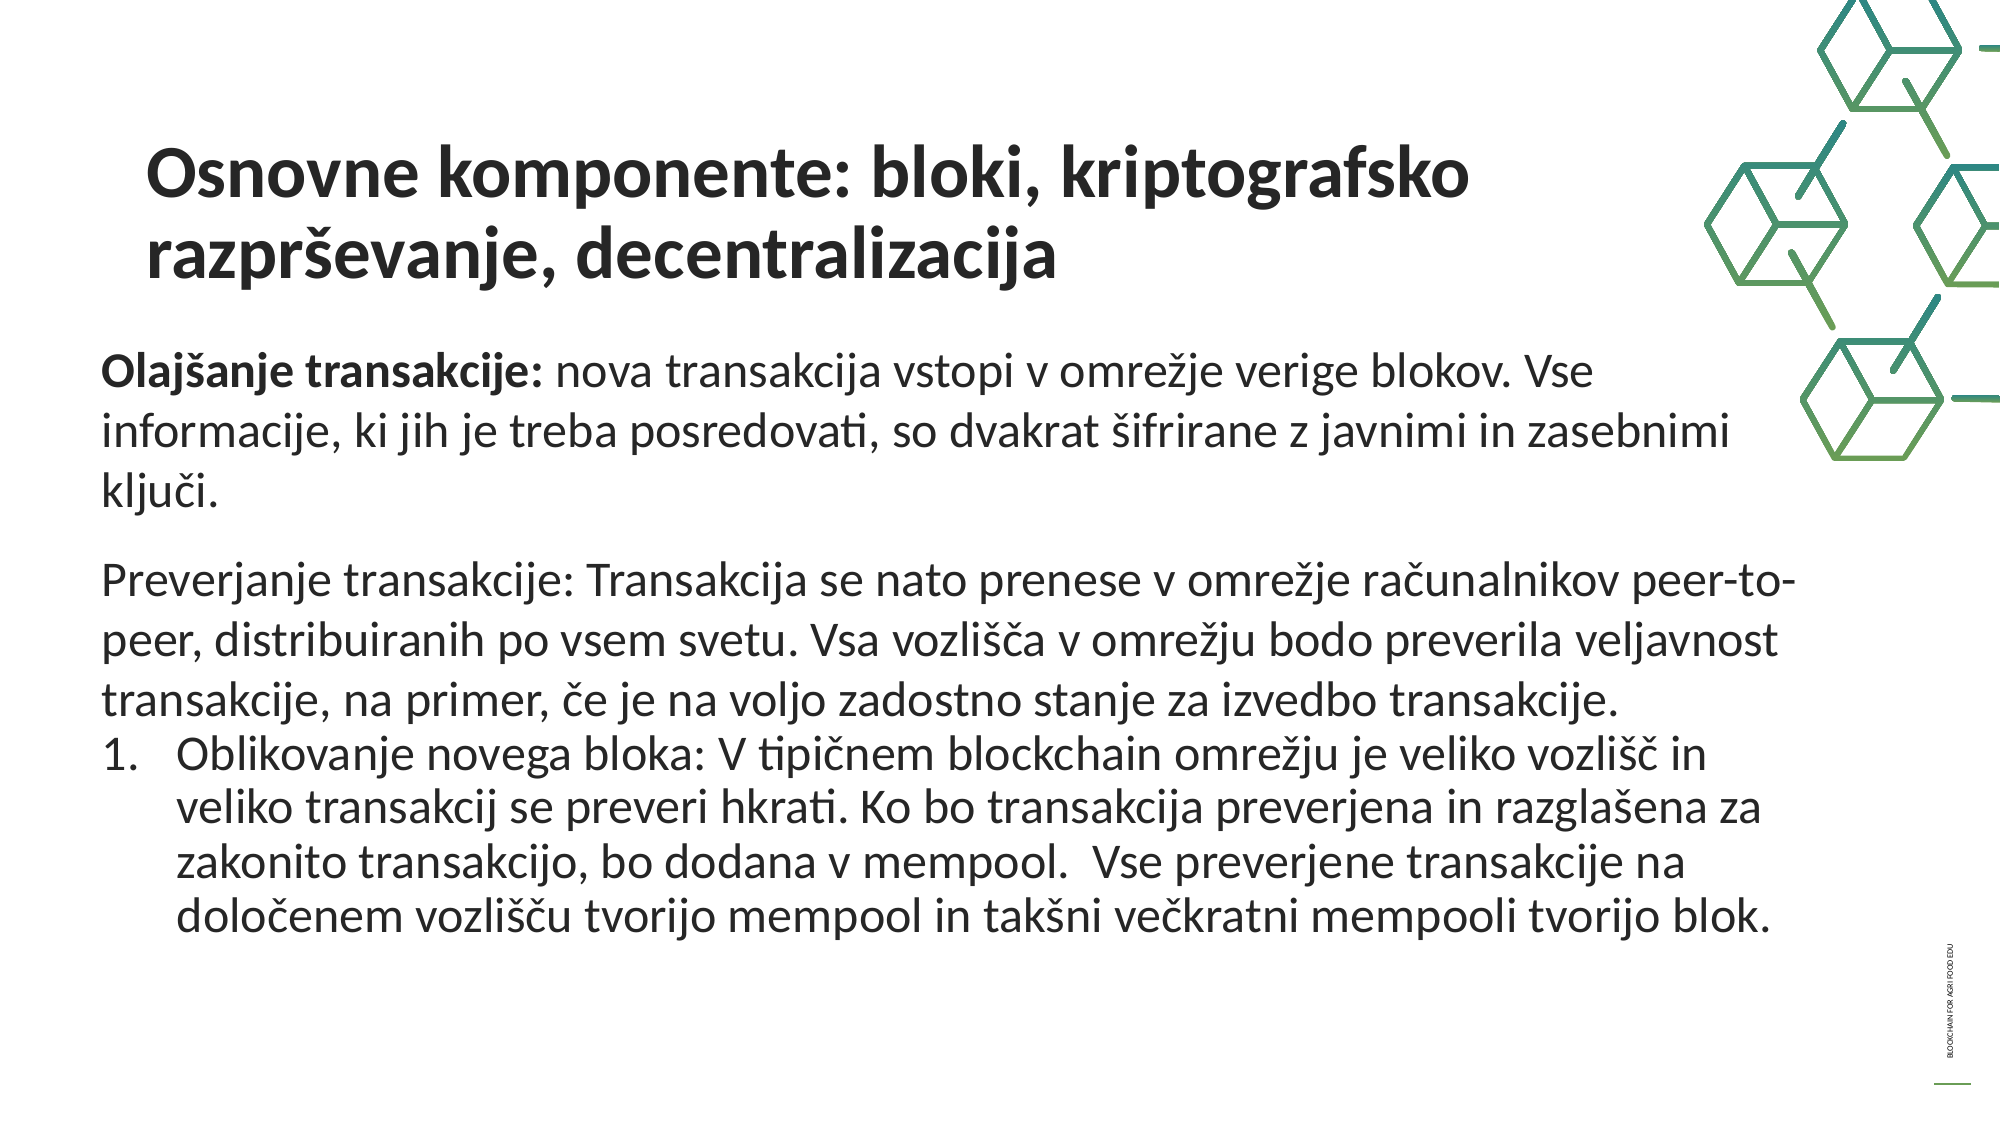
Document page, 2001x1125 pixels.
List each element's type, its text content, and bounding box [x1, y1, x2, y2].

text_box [1703, 0, 2000, 462]
list Olajšanje transakcije: nova transakcija vstopi v omrežje verige blokov. Vse informacije, ki jih je treba posredovati, so dvakrat šifrirane z javnimi in zasebnimi ključi. Preverjanje transakcije: Transakcija se nato prenese v omrežje računalnikov peer-to-peer, distribuiranih po vsem svetu. Vsa vozlišča v omrežju bodo preverila veljavnost transakcije, na primer, če je na voljo zadostno stanje za izvedbo transakcije. Oblikovanje novega bloka: V tipičnem blockchain omrežju je veliko vozlišč in veliko transakcij se preveri hkrati. Ko bo transakcija preverjena in razglašena za zakonito transakcijo, bo dodana v mempool. Vse preverjene transakcije na določenem vozlišču tvorijo mempool in takšni večkratni mempooli tvorijo blok. [86, 329, 1825, 962]
list Osnovne komponente: bloki, kriptografsko razprševanje, decentralizacija [130, 124, 1698, 337]
